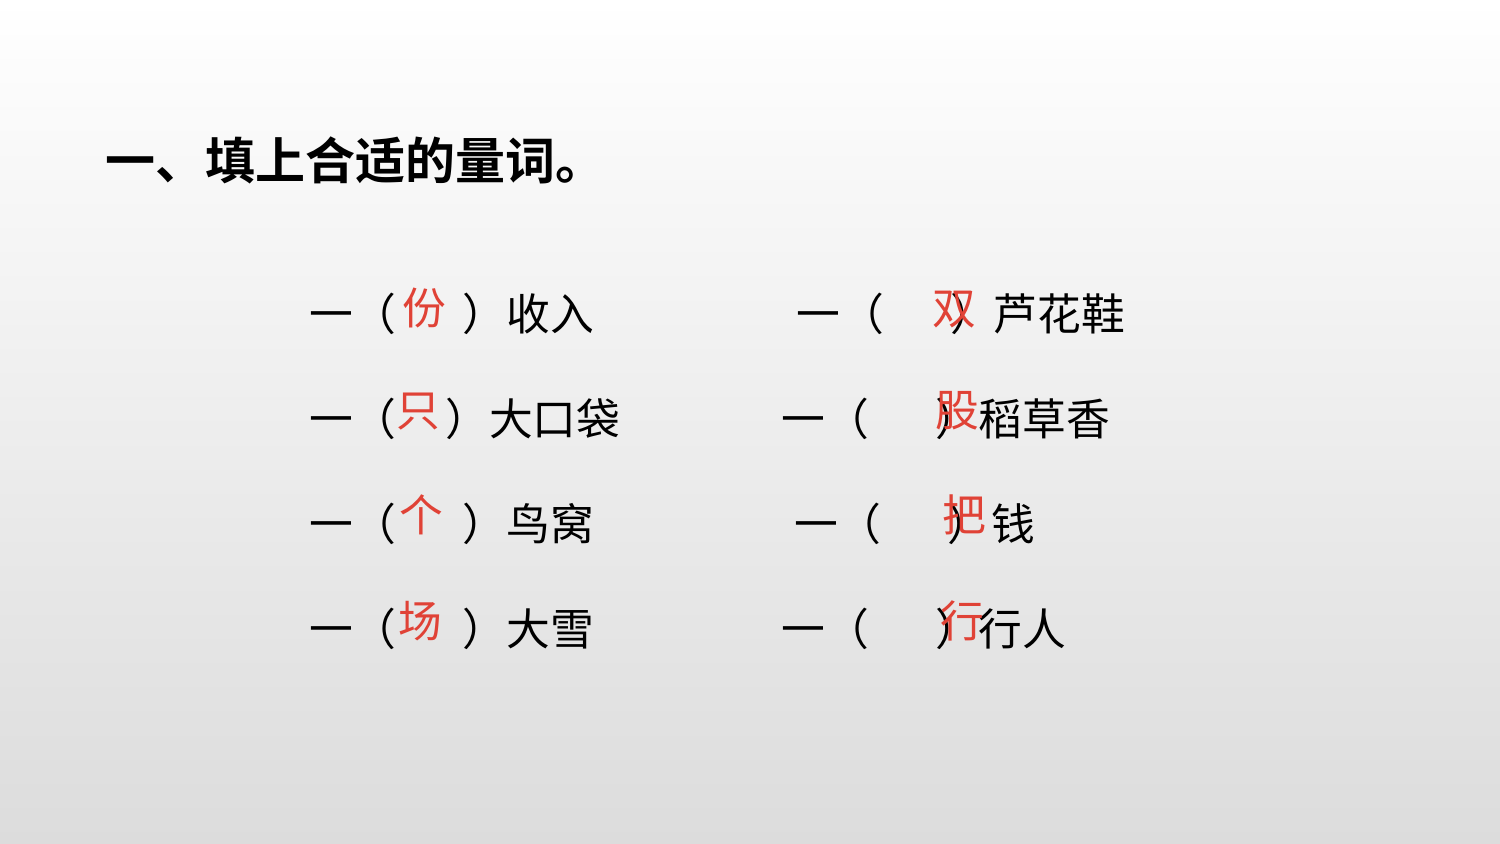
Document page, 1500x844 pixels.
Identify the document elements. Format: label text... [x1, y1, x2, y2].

text_box 一（ ）收入 一（ ）芦花鞋 一（ ）大口袋 一（ ）稻草香 一（ ）鸟窝 一（ ）钱 一（ ）大雪 一（ ）行人 [267, 228, 1262, 660]
text_box 场 [387, 588, 484, 653]
text_box 行 [929, 588, 1009, 653]
text_box 个 [387, 482, 478, 547]
text_box 双 [923, 260, 1011, 338]
text_box 把 [931, 482, 1004, 547]
text_box 股 [923, 377, 1014, 441]
text_box 一、填上合适的量词。 [59, 94, 838, 196]
text_box 份 [393, 260, 478, 338]
